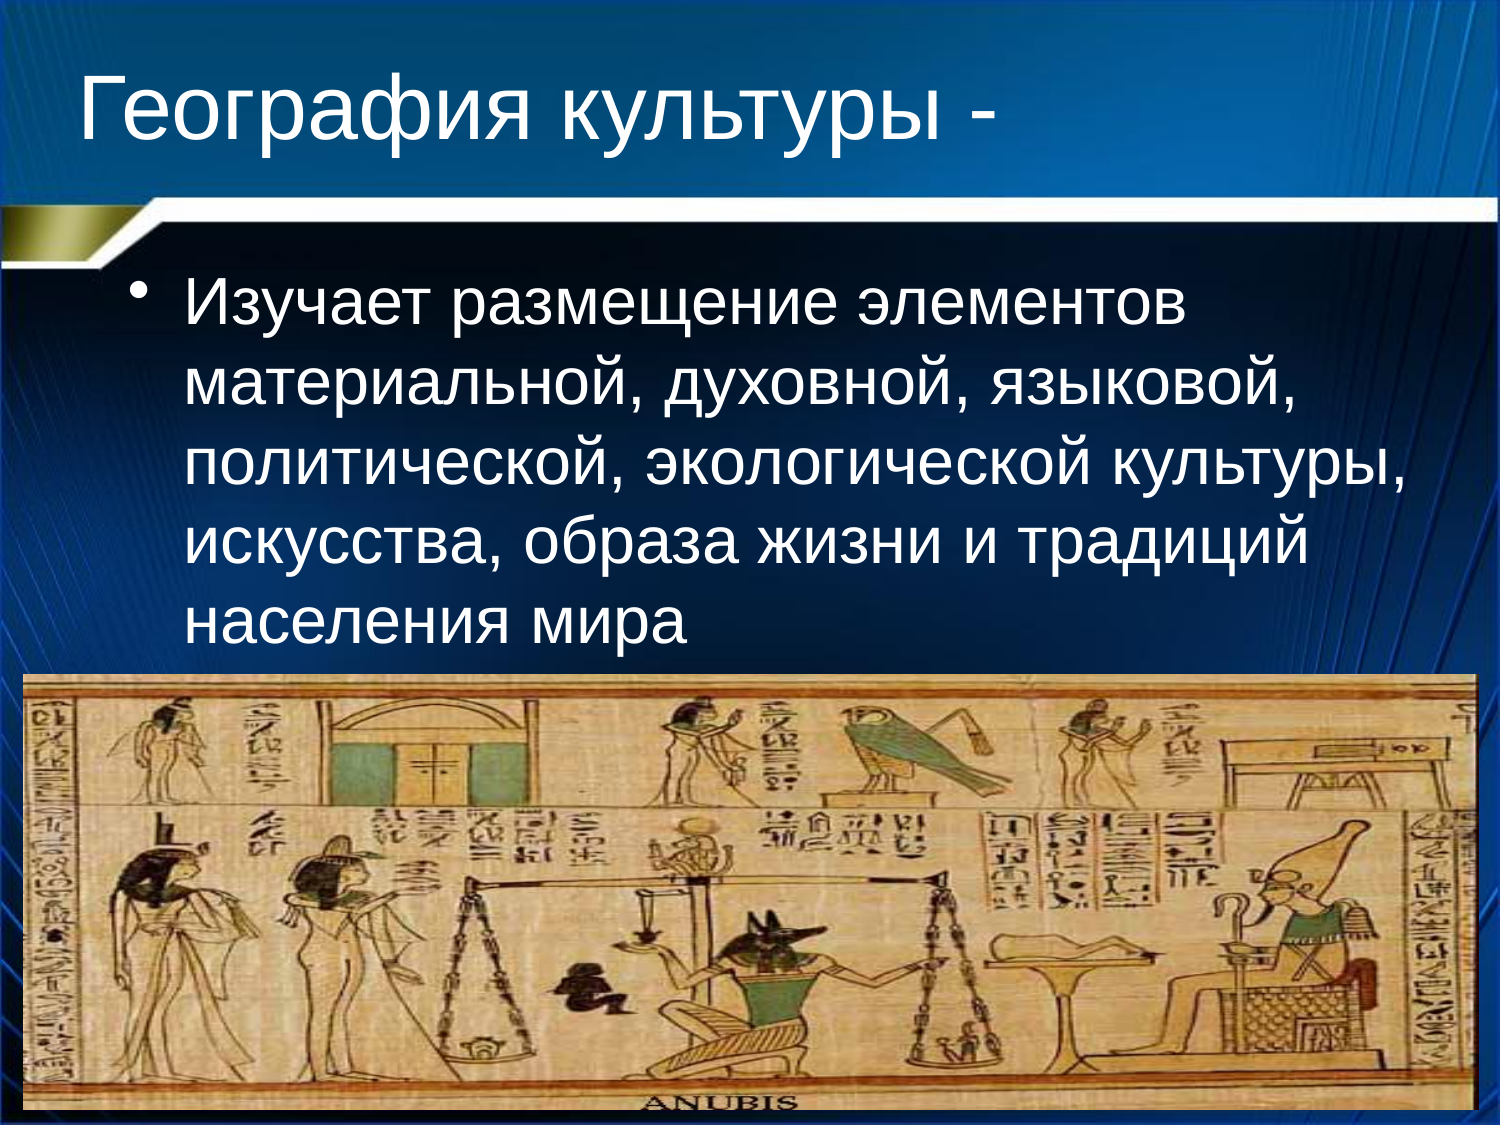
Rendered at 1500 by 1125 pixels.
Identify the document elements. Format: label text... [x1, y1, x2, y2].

picture [0, 0, 1500, 1125]
title География культуры - [62, 0, 1451, 206]
list Изучает размещение элементов материальной, духовной, языковой, политической, экологической культуры, искусства, образа жизни и традиций населения мира [112, 249, 1451, 672]
